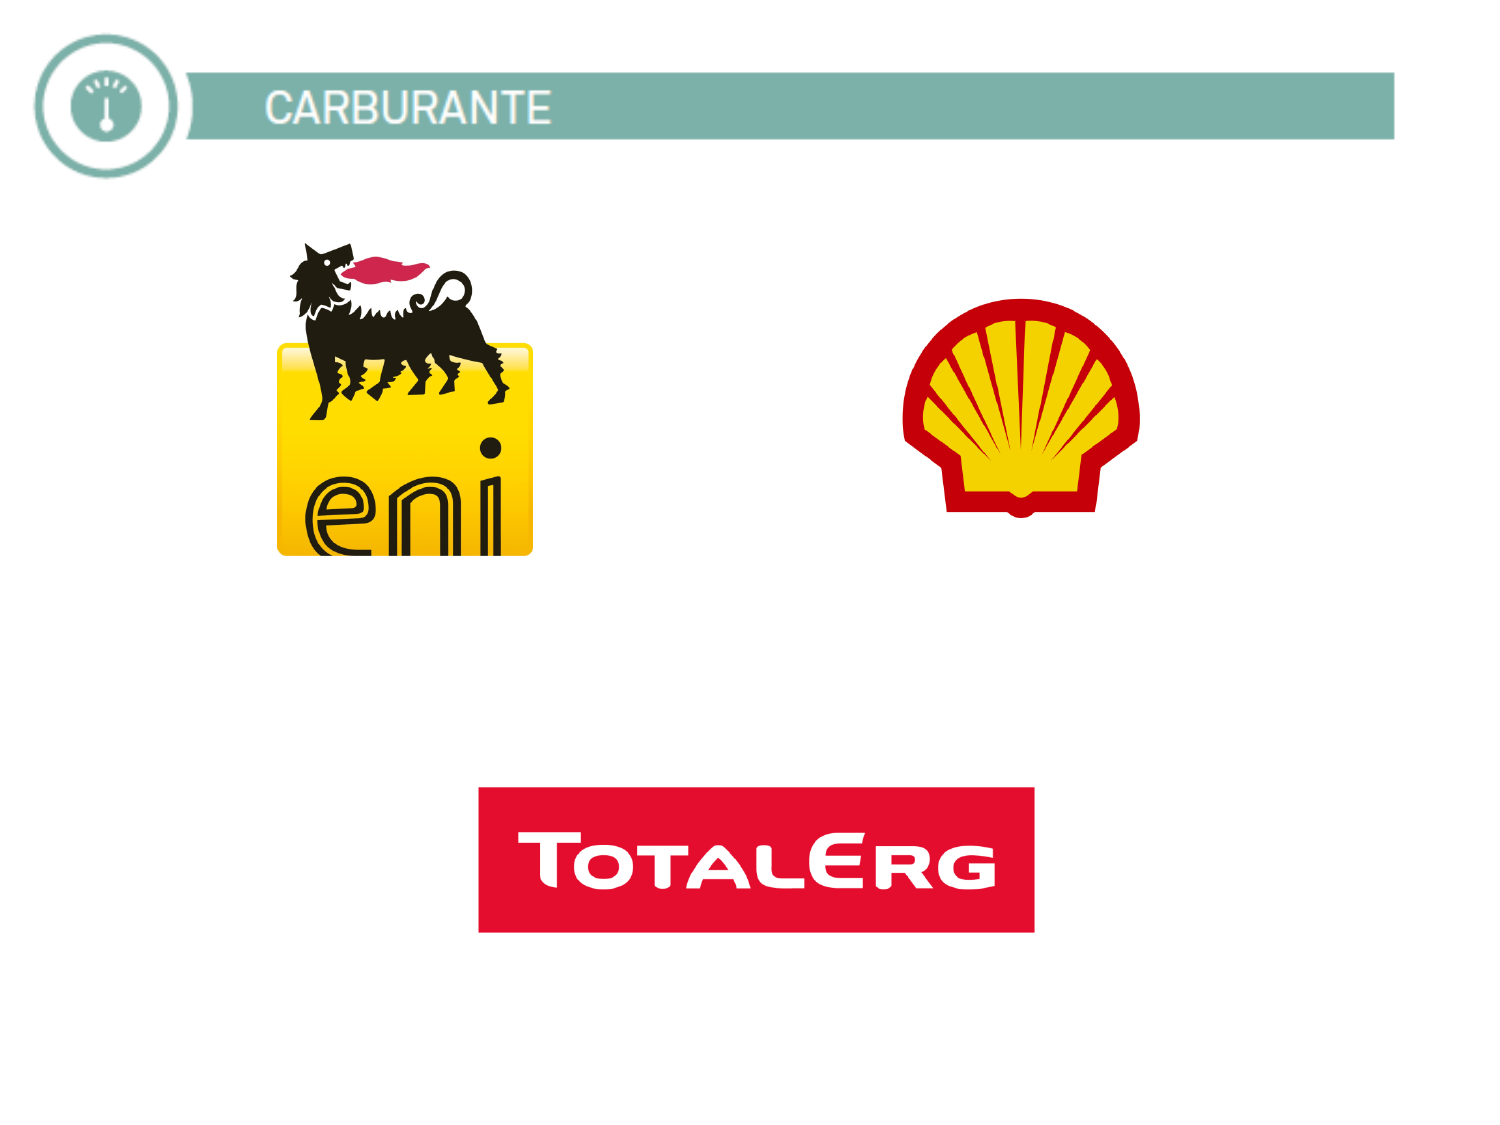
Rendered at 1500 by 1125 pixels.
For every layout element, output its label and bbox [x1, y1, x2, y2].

picture [478, 786, 1035, 933]
picture [277, 243, 534, 557]
picture [5, 11, 1426, 221]
picture [855, 243, 1181, 569]
